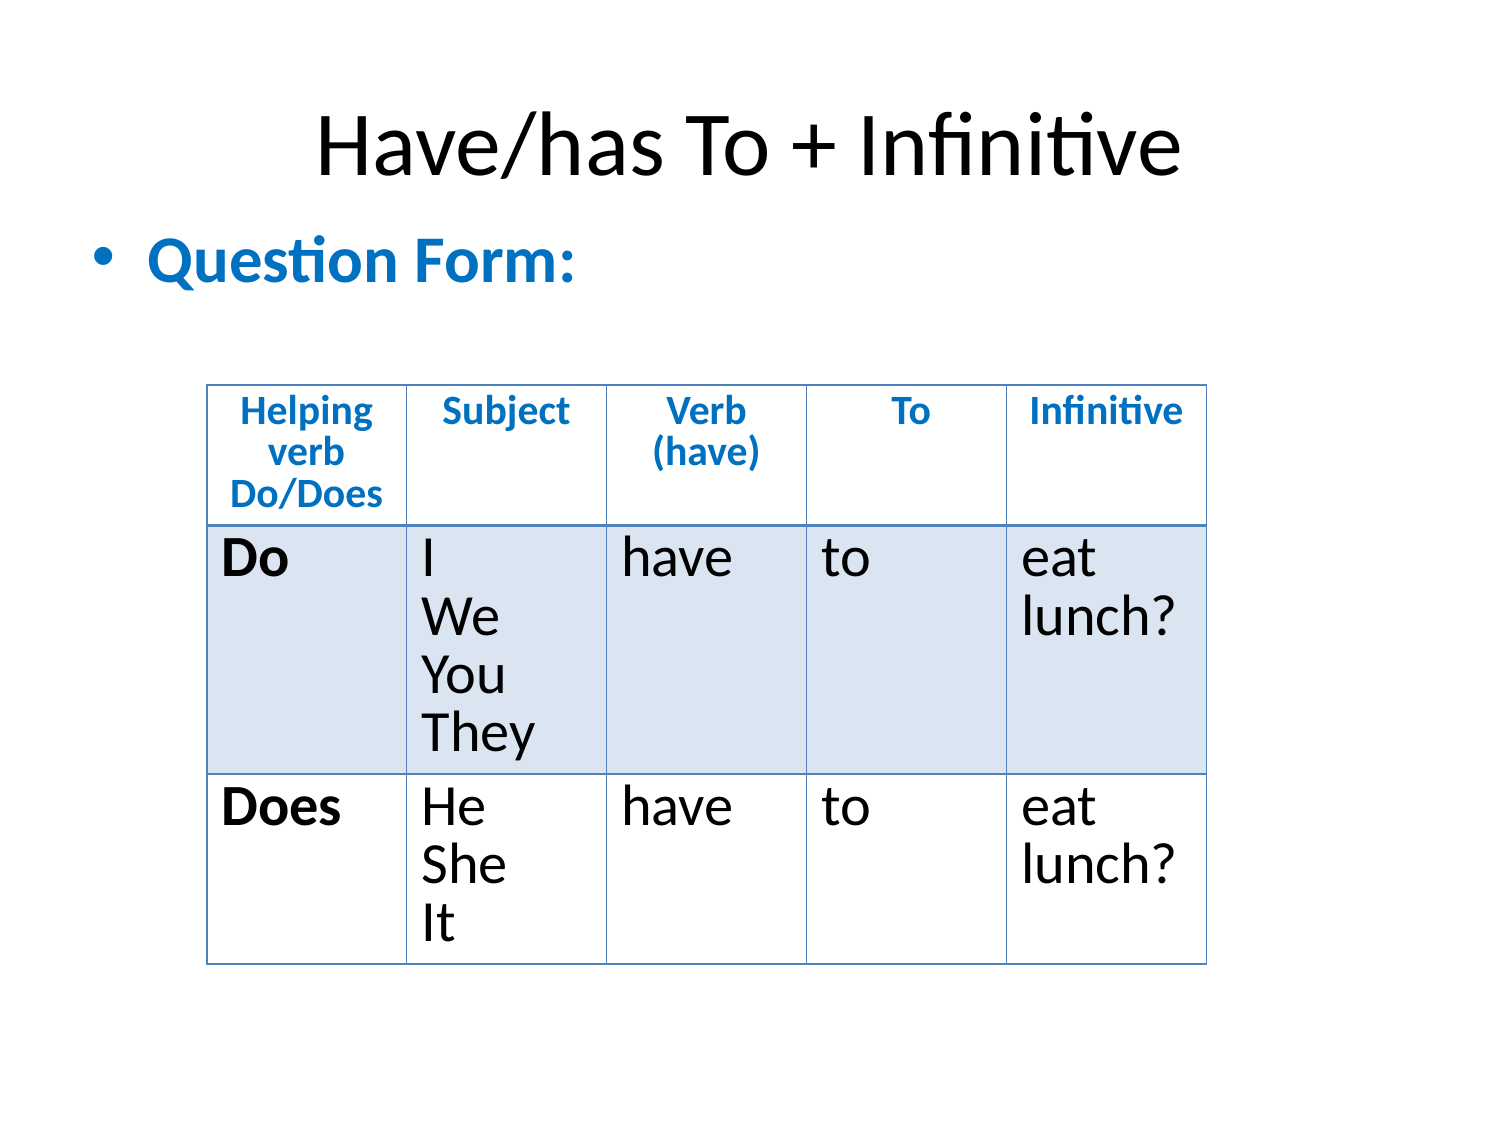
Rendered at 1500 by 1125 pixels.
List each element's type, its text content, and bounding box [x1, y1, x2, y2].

table_cell Do [208, 527, 406, 773]
table_cell I We You They [407, 527, 606, 773]
table_cell have [607, 775, 806, 963]
table_header Helping verb Do/Does [208, 386, 406, 524]
table_cell to [807, 775, 1006, 963]
table_cell Does [208, 775, 406, 963]
table_header Subject [407, 386, 606, 524]
table_cell eat lunch? [1007, 775, 1206, 963]
table_cell He She It [407, 775, 606, 963]
table_cell eat lunch? [1007, 527, 1206, 773]
list Question Form: [76, 208, 1425, 1005]
table_header Infinitive [1007, 386, 1206, 524]
title Have/has To + Infinitive [75, 45, 1425, 233]
table_cell have [607, 527, 806, 773]
table_header To [807, 386, 1006, 524]
table_header Verb (have) [607, 386, 806, 524]
table_cell to [807, 527, 1006, 773]
